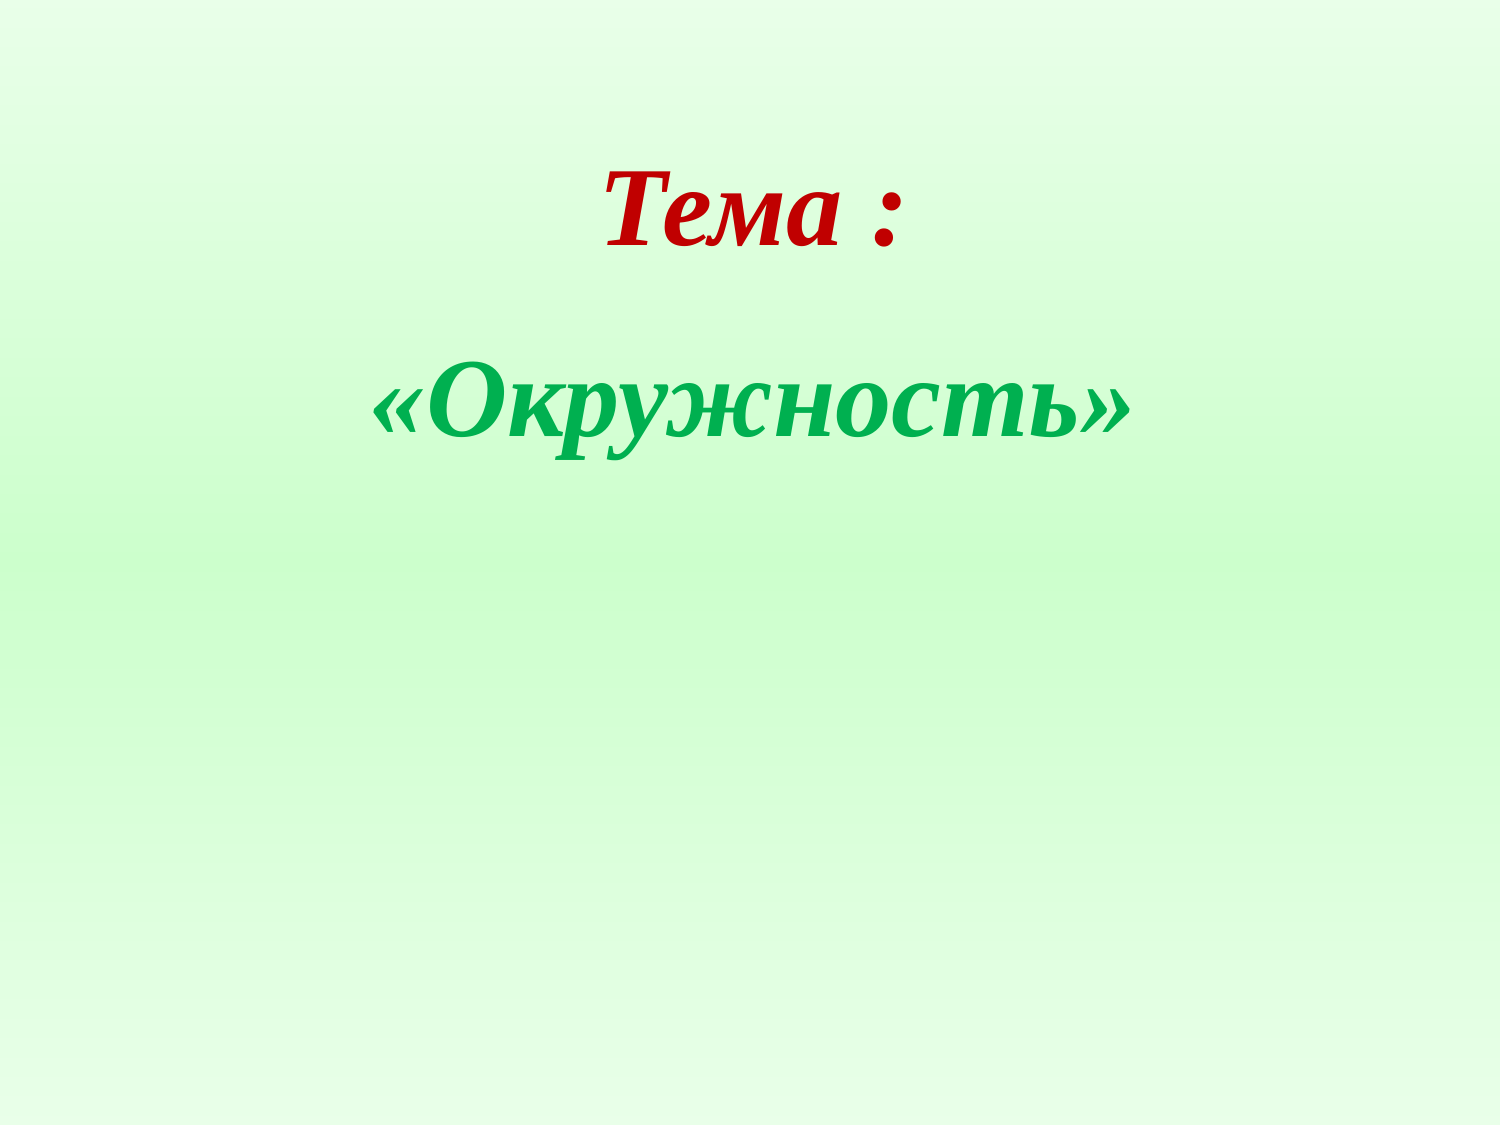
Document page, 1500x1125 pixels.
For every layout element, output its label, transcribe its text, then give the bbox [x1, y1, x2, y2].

text_box Тема : «Окружность» [206, 125, 1301, 467]
